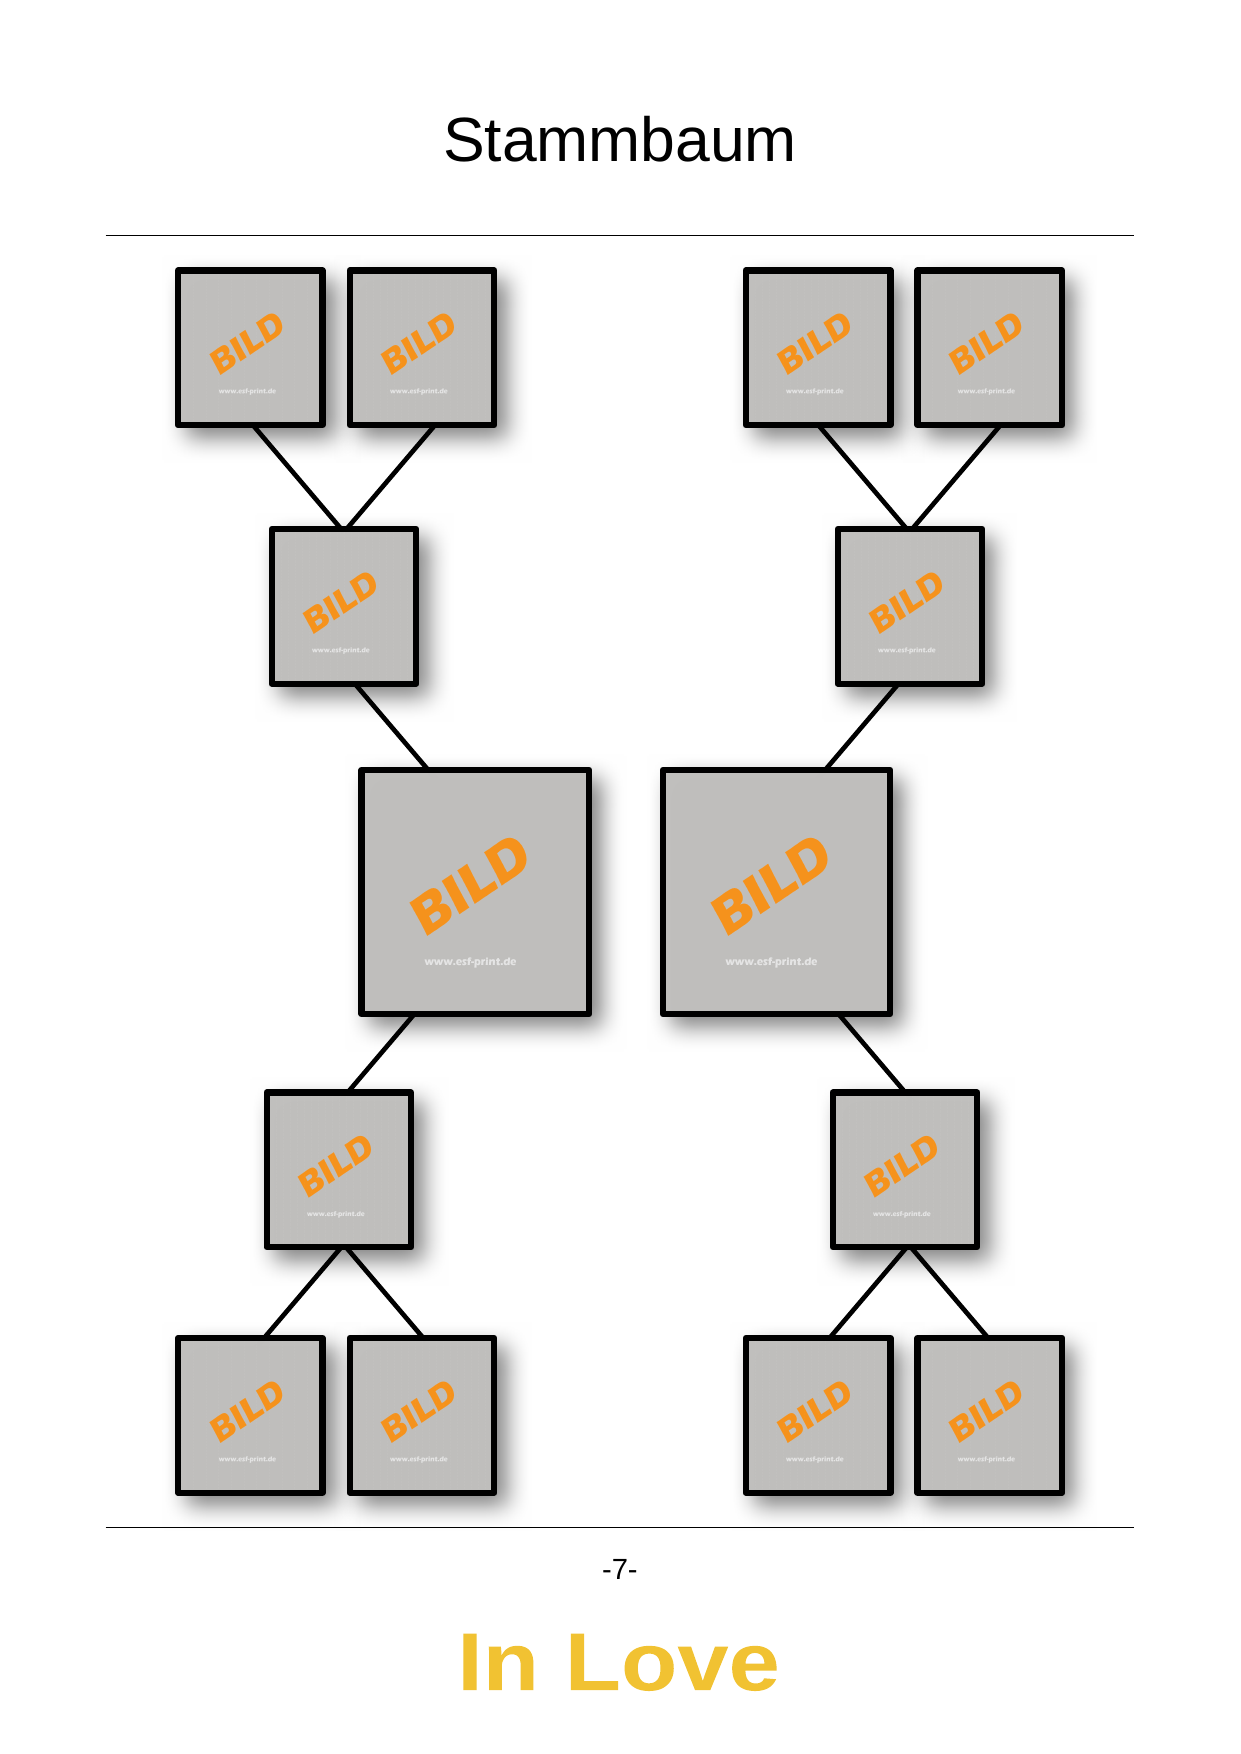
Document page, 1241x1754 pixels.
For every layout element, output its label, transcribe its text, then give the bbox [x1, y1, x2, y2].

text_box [348, 429, 438, 533]
text_box -7- [538, 1539, 702, 1597]
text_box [815, 670, 910, 782]
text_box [332, 1000, 427, 1111]
picture [840, 531, 980, 681]
picture [269, 1095, 409, 1245]
picture [352, 1340, 492, 1490]
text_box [896, 1230, 992, 1342]
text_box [815, 1243, 891, 1340]
picture [920, 1340, 1060, 1490]
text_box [249, 421, 345, 533]
picture [920, 273, 1060, 423]
picture [748, 273, 888, 423]
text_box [910, 421, 1004, 533]
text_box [343, 670, 438, 782]
picture [364, 772, 587, 1012]
picture [352, 273, 492, 423]
picture [665, 772, 888, 1012]
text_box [815, 421, 910, 533]
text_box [250, 1243, 345, 1355]
text_box Stammbaum [307, 83, 933, 199]
picture [180, 273, 320, 423]
picture [274, 531, 414, 681]
picture [748, 1340, 888, 1490]
picture [180, 1340, 320, 1490]
picture [835, 1095, 975, 1245]
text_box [893, 1350, 910, 1355]
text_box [332, 1230, 427, 1342]
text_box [826, 1000, 921, 1111]
